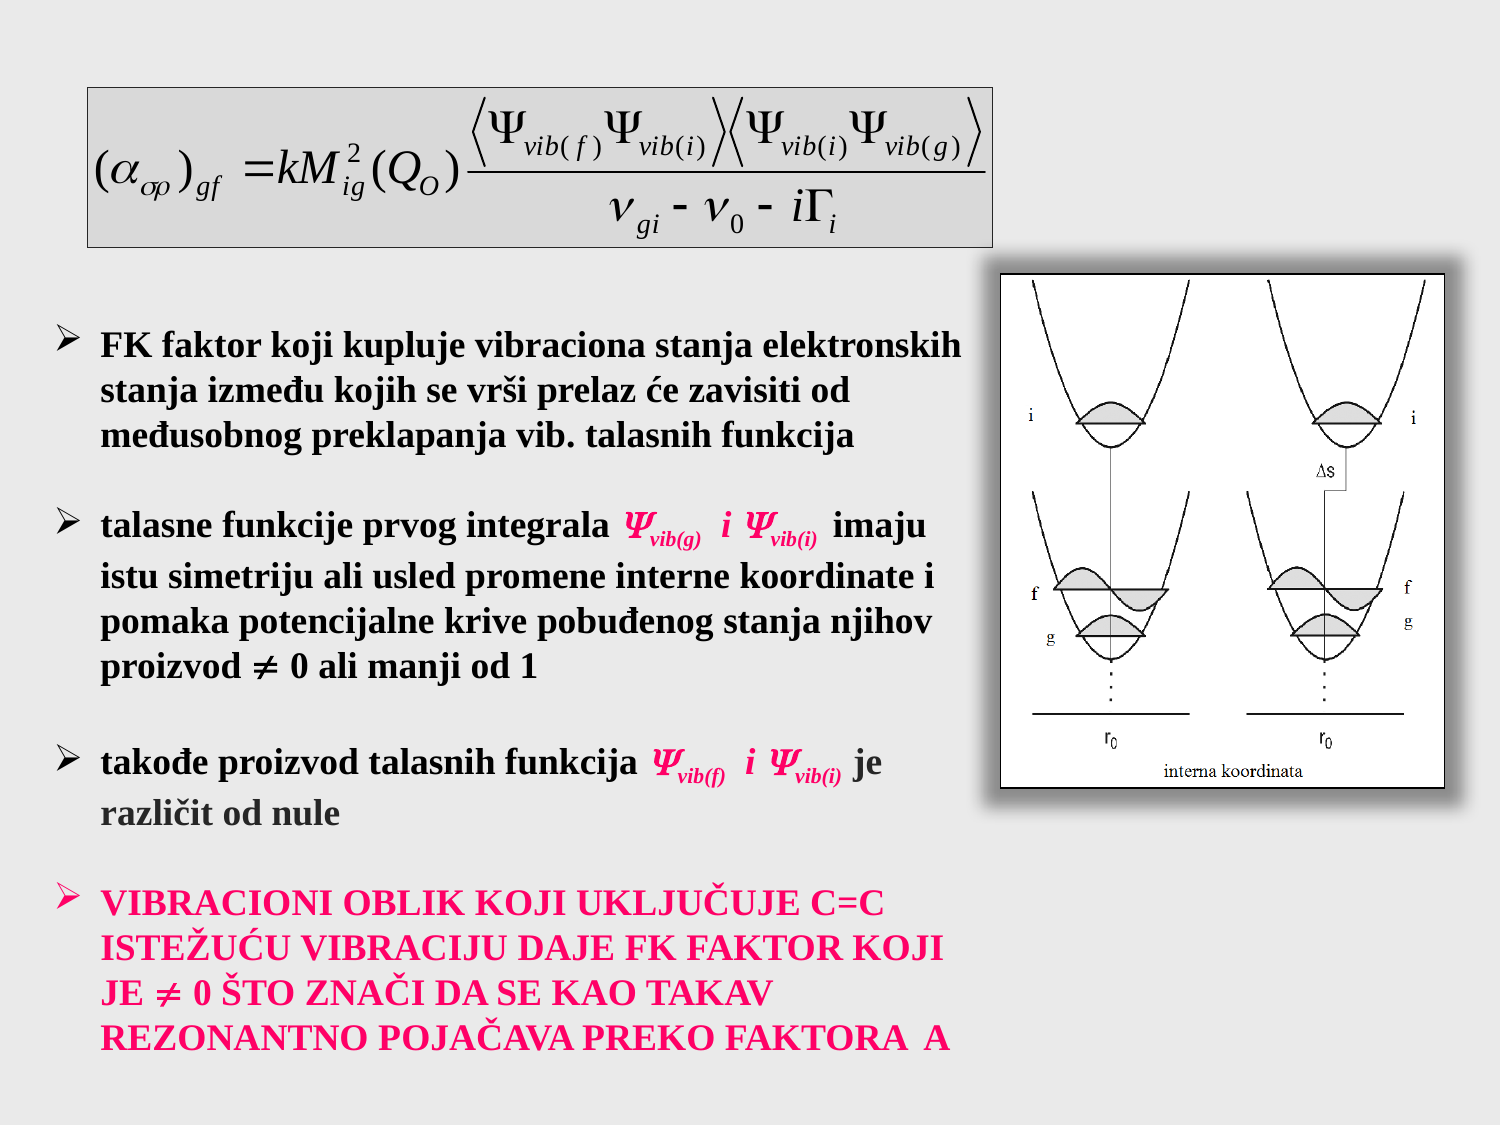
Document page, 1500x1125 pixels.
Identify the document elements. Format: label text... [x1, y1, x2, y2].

text_box FK faktor koji kupluje vibraciona stanja elektronskih stanja između kojih se vrši prelaz će zavisiti od međusobnog preklapanja vib. talasnih funkcija talasne funkcije prvog integrala vib(g) i vib(i) imaju istu simetriju ali usled promene interne koordinate i pomaka potencijalne krive pobuđenog stanja njihov proizvod  0 ali manji od 1 takođe proizvod talasnih funkcija vib(f) i vib(i) je različit od nule VIBRACIONI OBLIK KOJI UKLJUČUJE C=C ISTEŽUĆU VIBRACIJU DAJE FK FAKTOR KOJI JE  0 ŠTO ZNAČI DA SE KAO TAKAV REZONANTNO POJAČAVA PREKO FAKTORA A [38, 312, 1002, 1066]
picture [1001, 274, 1445, 788]
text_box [87, 87, 994, 248]
